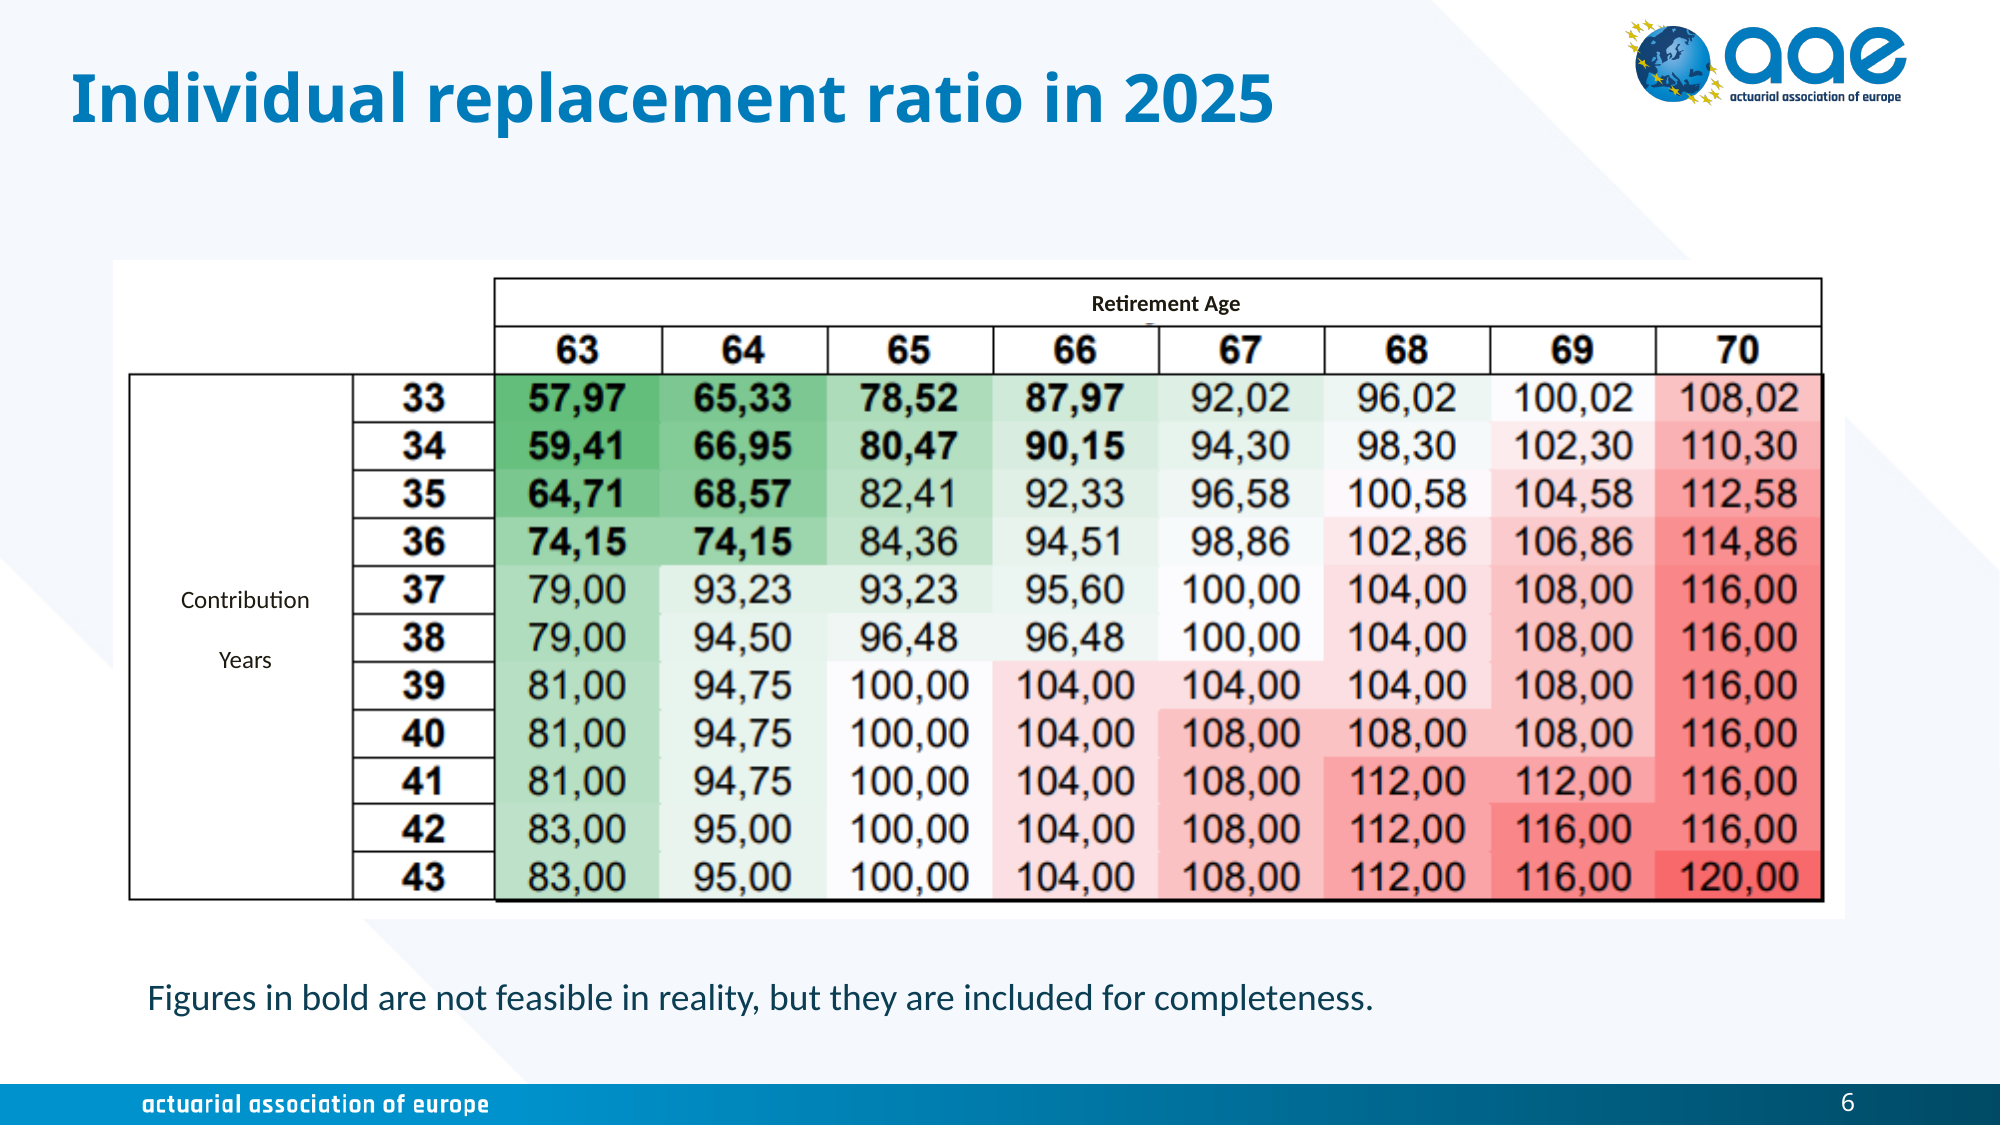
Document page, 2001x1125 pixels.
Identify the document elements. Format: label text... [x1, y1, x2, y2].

slide_number 6 [1469, 1084, 1855, 1125]
text_box Figures in bold are not feasible in reality, but they are included for completeness. [132, 965, 1826, 1026]
picture [0, 0, 2000, 1083]
title Individual replacement ratio in 2025 [71, 55, 1784, 163]
